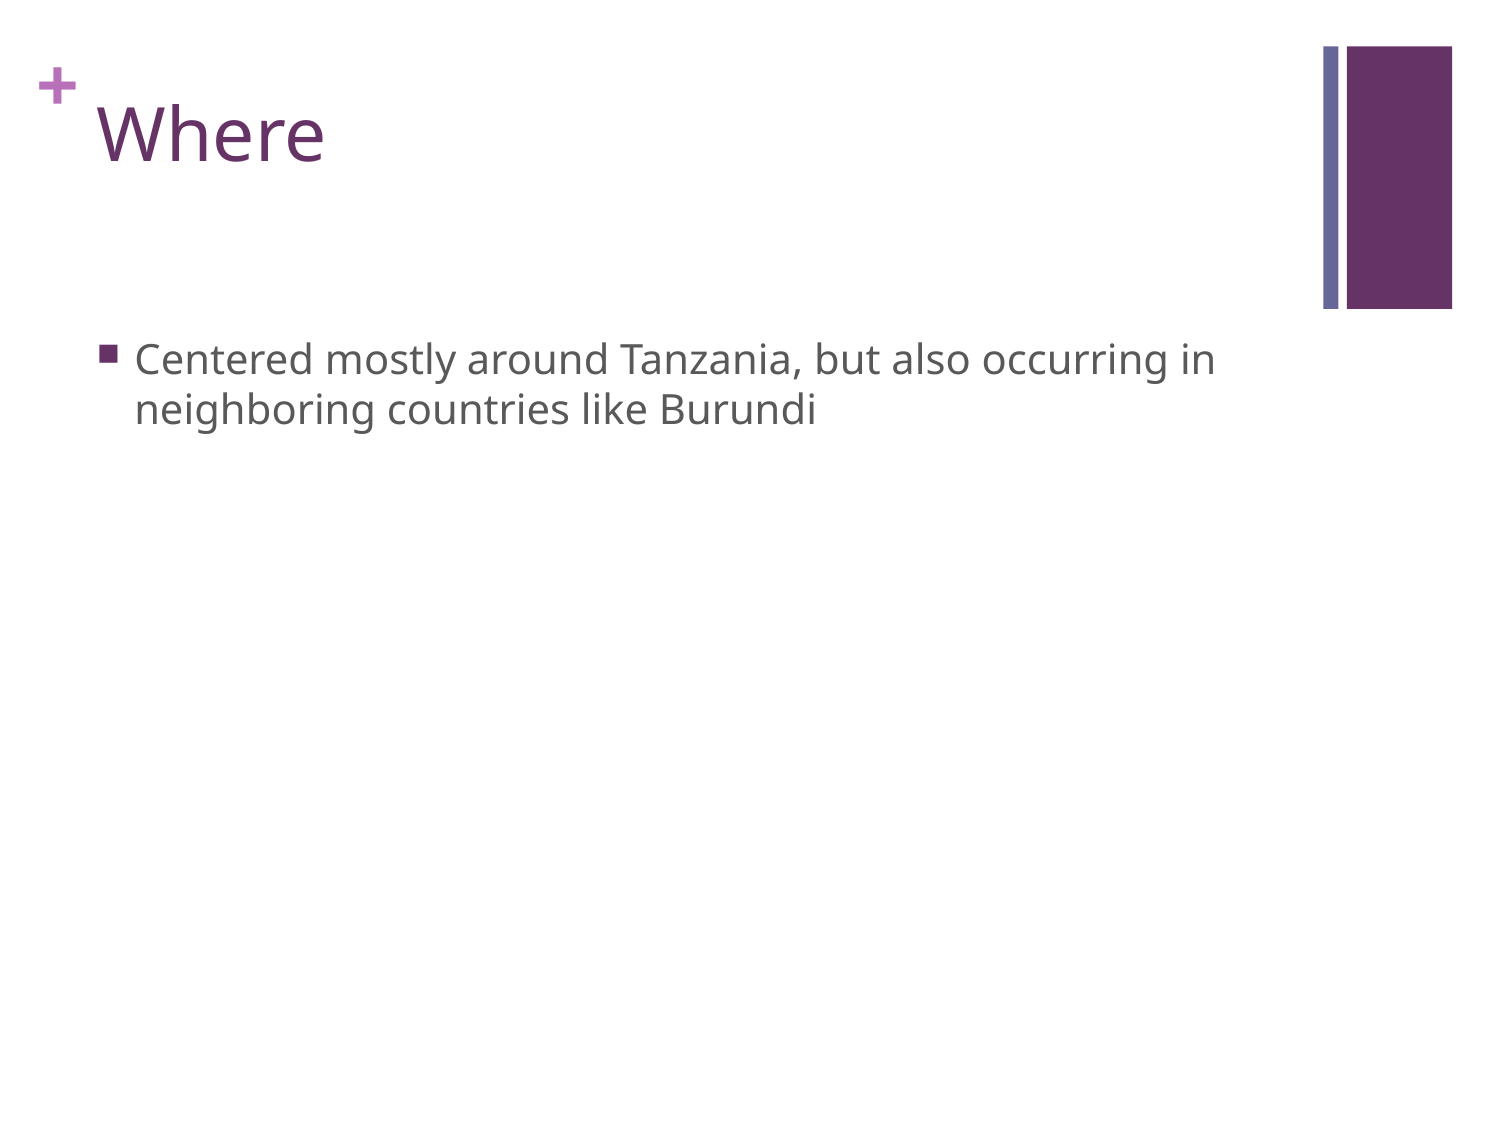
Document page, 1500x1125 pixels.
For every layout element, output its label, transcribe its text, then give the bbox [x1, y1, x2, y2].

list Centered mostly around Tanzania, but also occurring in neighboring countries like Burundi [81, 324, 1322, 1005]
title Where [81, 79, 1322, 263]
